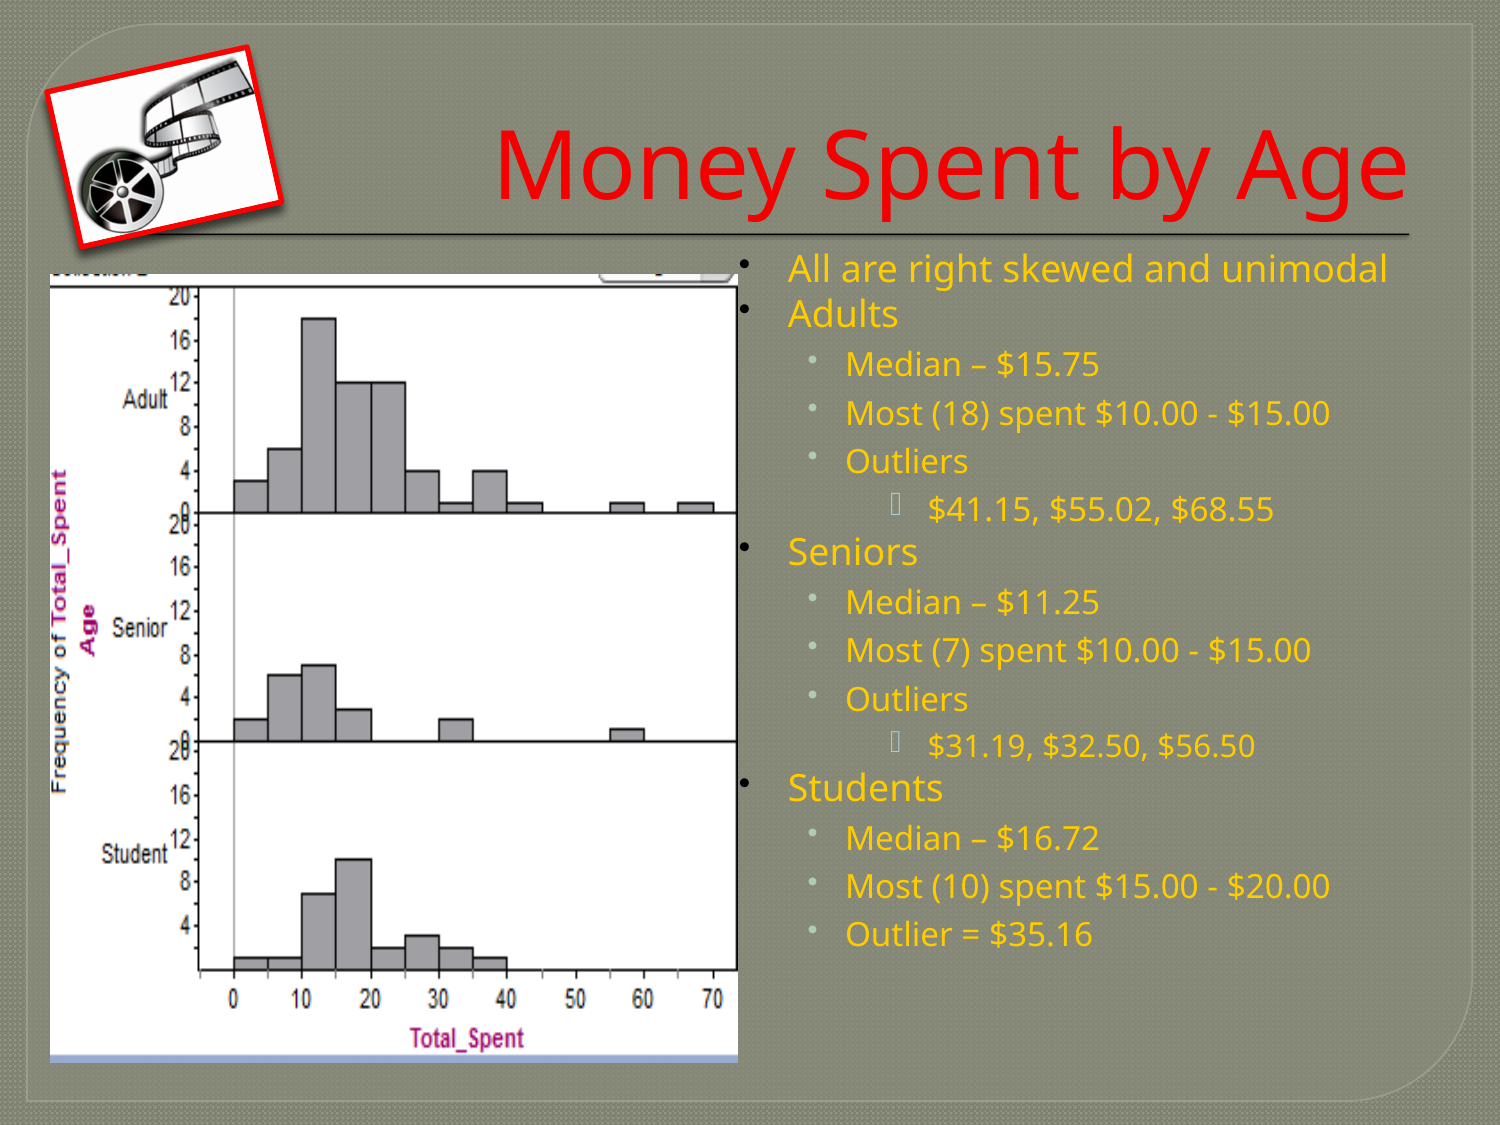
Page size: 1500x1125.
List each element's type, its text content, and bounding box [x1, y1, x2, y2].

picture [49, 274, 738, 1063]
list All are right skewed and unimodal Adults Median – $15.75 Most (18) spent $10.00 - $15.00 Outliers $41.15, $55.02, $68.55 Seniors Median – $11.25 Most (7) spent $10.00 - $15.00 Outliers $31.19, $32.50, $56.50 Students Median – $16.72 Most (10) spent $15.00 - $20.00 Outlier = $35.16 [724, 237, 1476, 1101]
title Money Spent by Age [76, 38, 1427, 226]
picture [51, 51, 278, 243]
